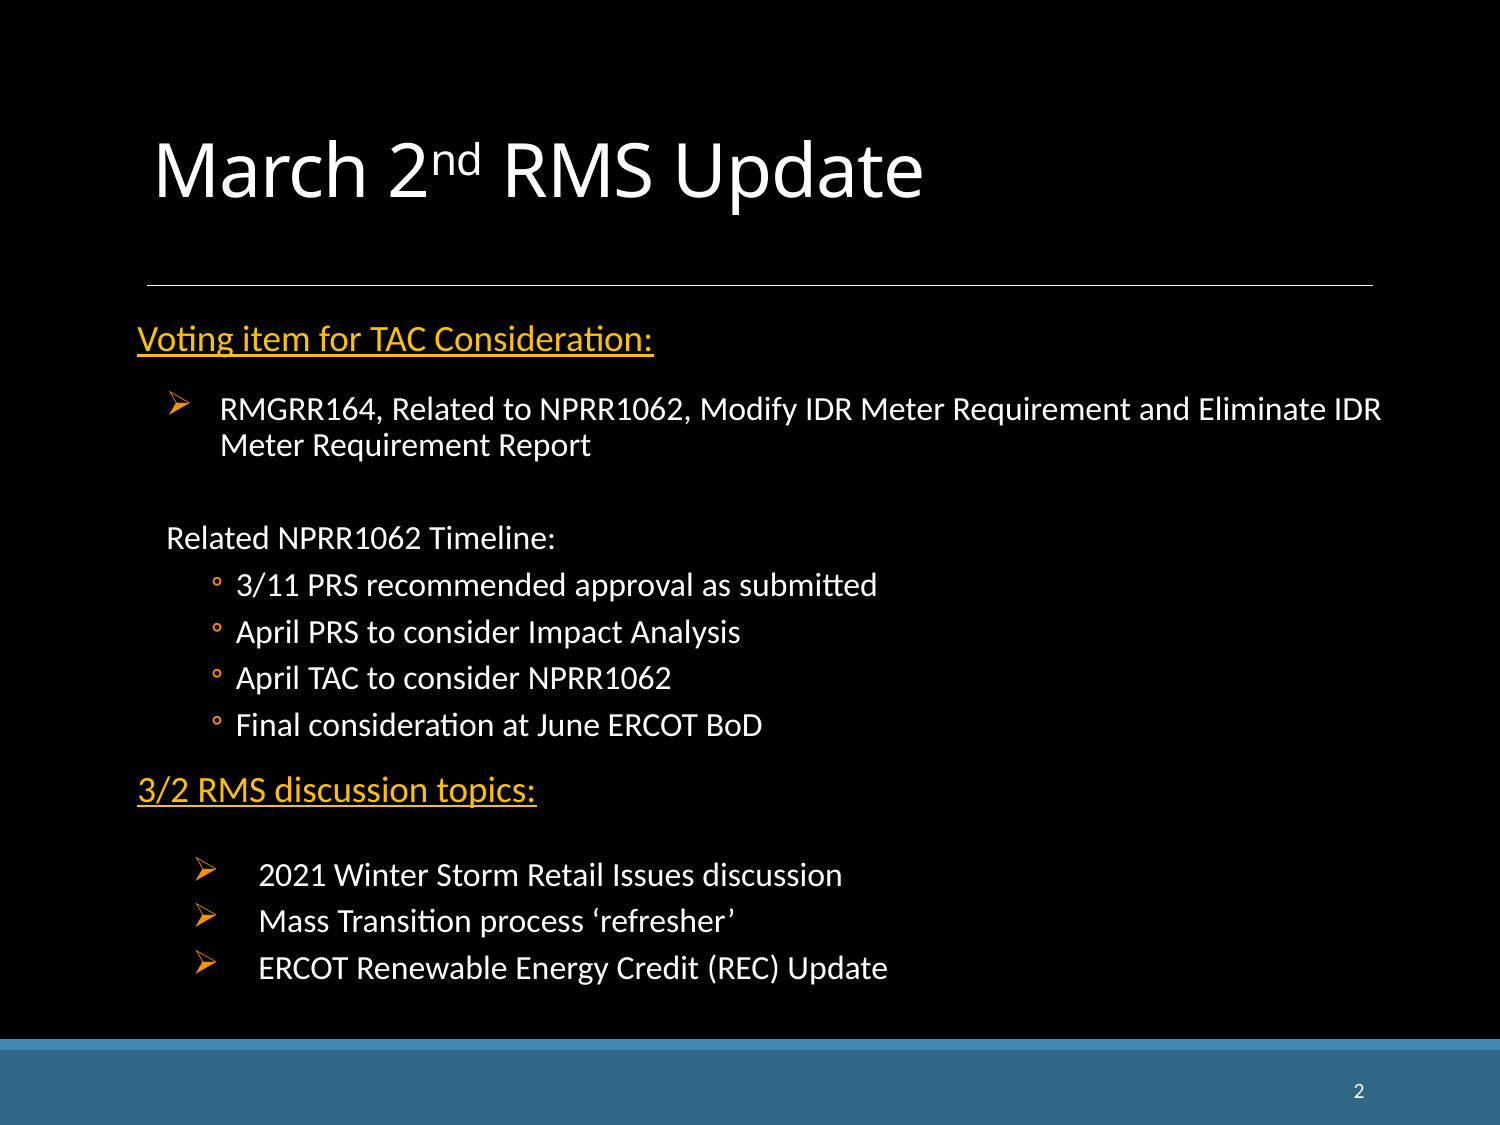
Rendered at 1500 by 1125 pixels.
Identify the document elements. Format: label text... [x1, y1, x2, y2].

list Voting item for TAC Consideration: RMGRR164, Related to NPRR1062, Modify IDR Meter Requirement and Eliminate IDR Meter Requirement Report Related NPRR1062 Timeline: 3/11 PRS recommended approval as submitted April PRS to consider Impact Analysis April TAC to consider NPRR1062 Final consideration at June ERCOT BoD 3/2 RMS discussion topics: 2021 Winter Storm Retail Issues discussion Mass Transition process ‘refresher’ ERCOT Renewable Energy Credit (REC) Update [137, 312, 1413, 1000]
slide_number 2 [1218, 1059, 1380, 1120]
title March 2nd RMS Update [137, 75, 1350, 275]
